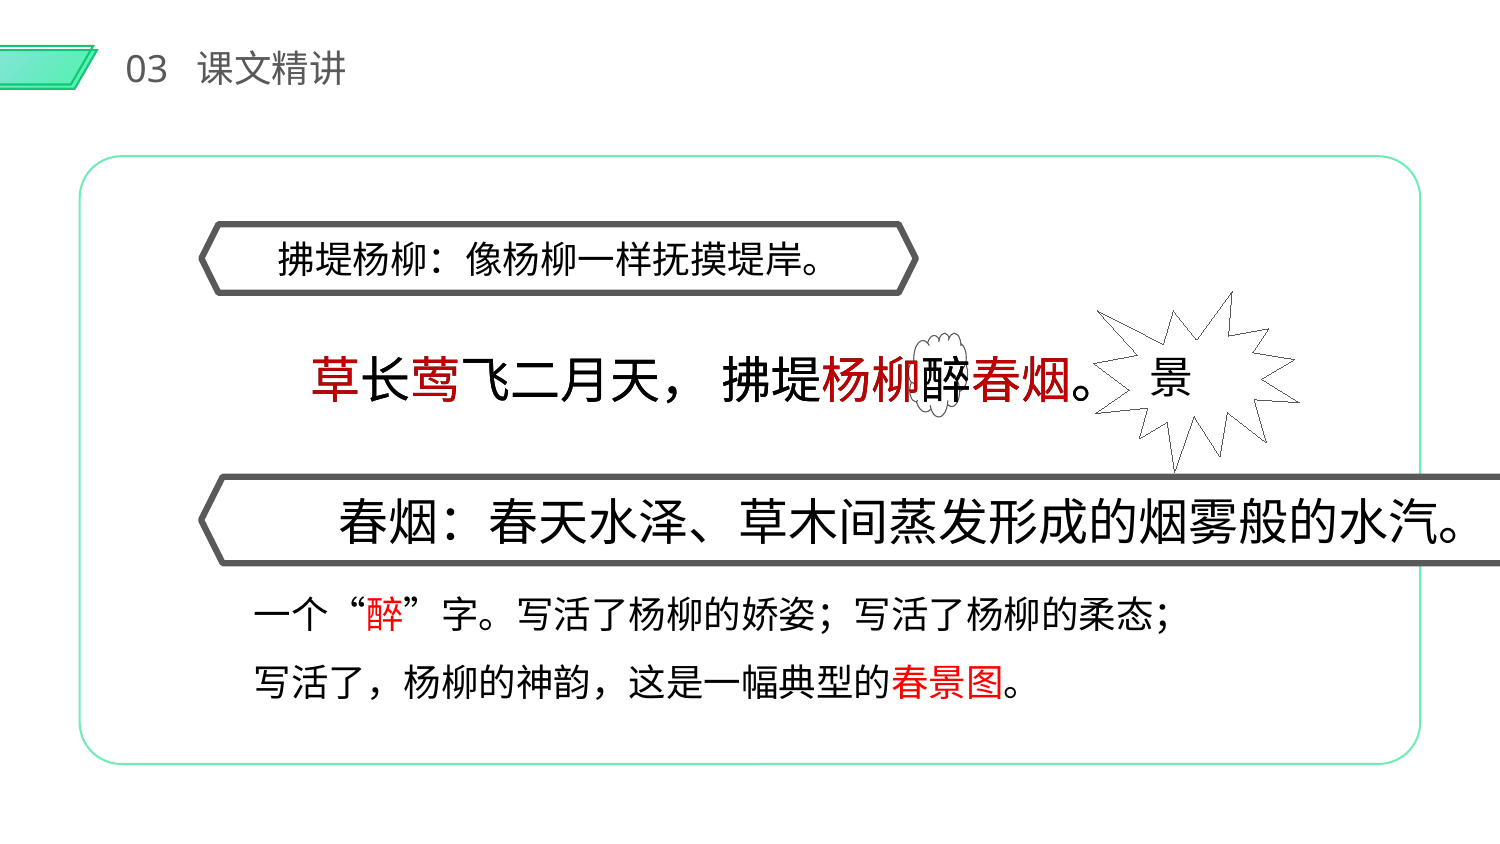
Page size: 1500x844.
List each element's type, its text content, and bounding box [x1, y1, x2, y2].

text_box [918, 332, 962, 342]
text_box 一个“醉”字。写活了杨柳的娇姿；写活了杨柳的柔态； 写活了，杨柳的神韵，这是一幅典型的春景图。 [173, 563, 1280, 710]
text_box 拂堤杨柳：像杨柳一样抚摸堤岸。 [201, 224, 916, 293]
text_box [933, 414, 945, 418]
text_box 草长莺飞二月天， 拂堤杨柳醉春烟。 [299, 342, 1134, 414]
text_box 景 [1093, 291, 1300, 473]
text_box 春烟：春天水泽、草木间蒸发形成的烟雾般的水汽。 [201, 476, 1500, 564]
list 03 课文精讲 [114, 44, 507, 99]
